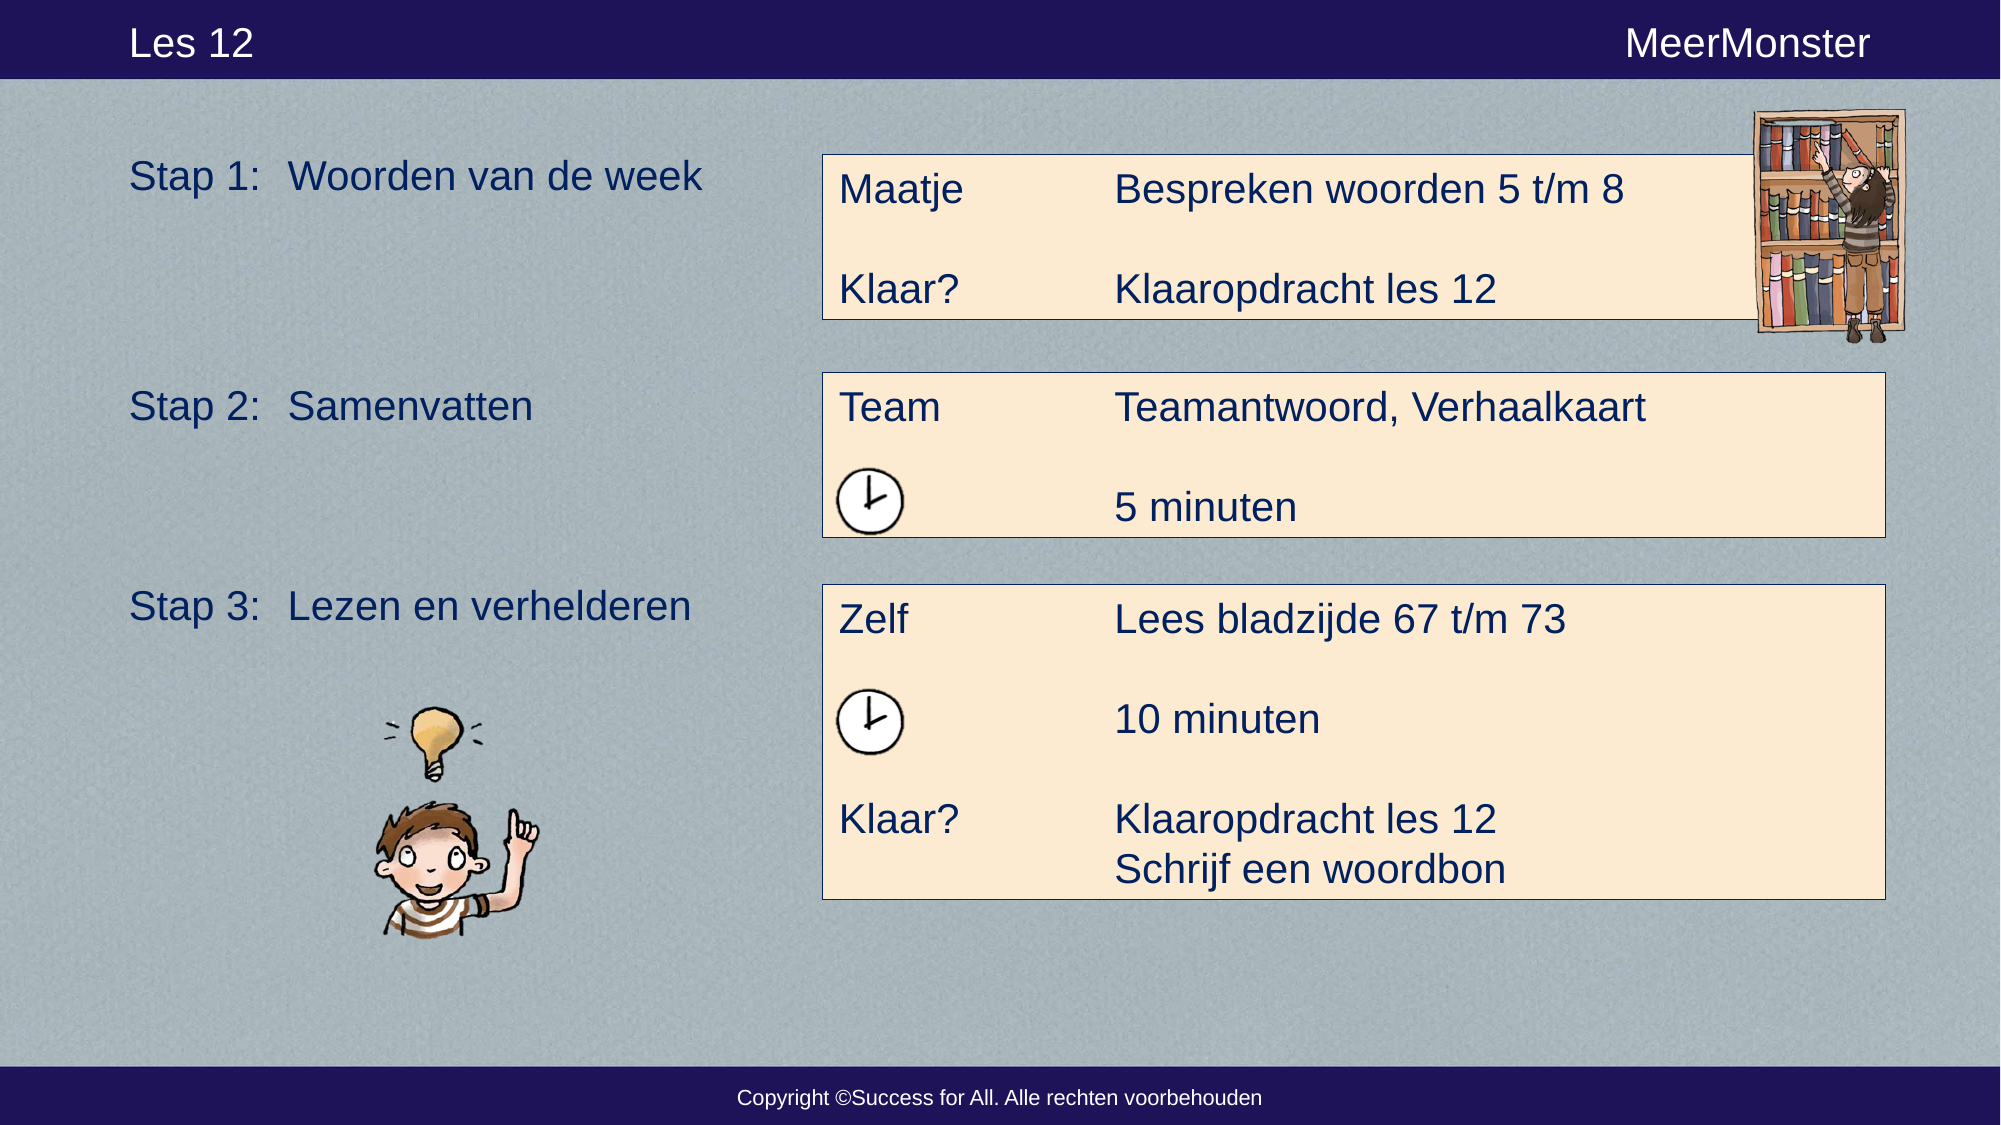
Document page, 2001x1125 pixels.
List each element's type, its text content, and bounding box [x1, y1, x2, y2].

picture [0, 0, 2001, 1125]
text_box Stap 1: Woorden van de week Stap 2: Samenvatten Stap 3: Lezen en verhelderen [114, 141, 907, 687]
text_box MeerMonster [999, 8, 1886, 73]
text_box Les 12 [114, 8, 354, 73]
text_box Team Teamantwoord, Verhaalkaart 5 minuten [822, 372, 1886, 538]
text_box Maatje Bespreken woorden 5 t/m 8 Klaar? Klaaropdracht les 12 [822, 154, 1737, 320]
text_box Zelf Lees bladzijde 67 t/m 73 10 minuten Klaar? Klaaropdracht les 12 Schrijf een woordbon [822, 584, 1886, 900]
text_box Copyright ©Success for All. Alle rechten voorbehouden [0, 1076, 2000, 1125]
